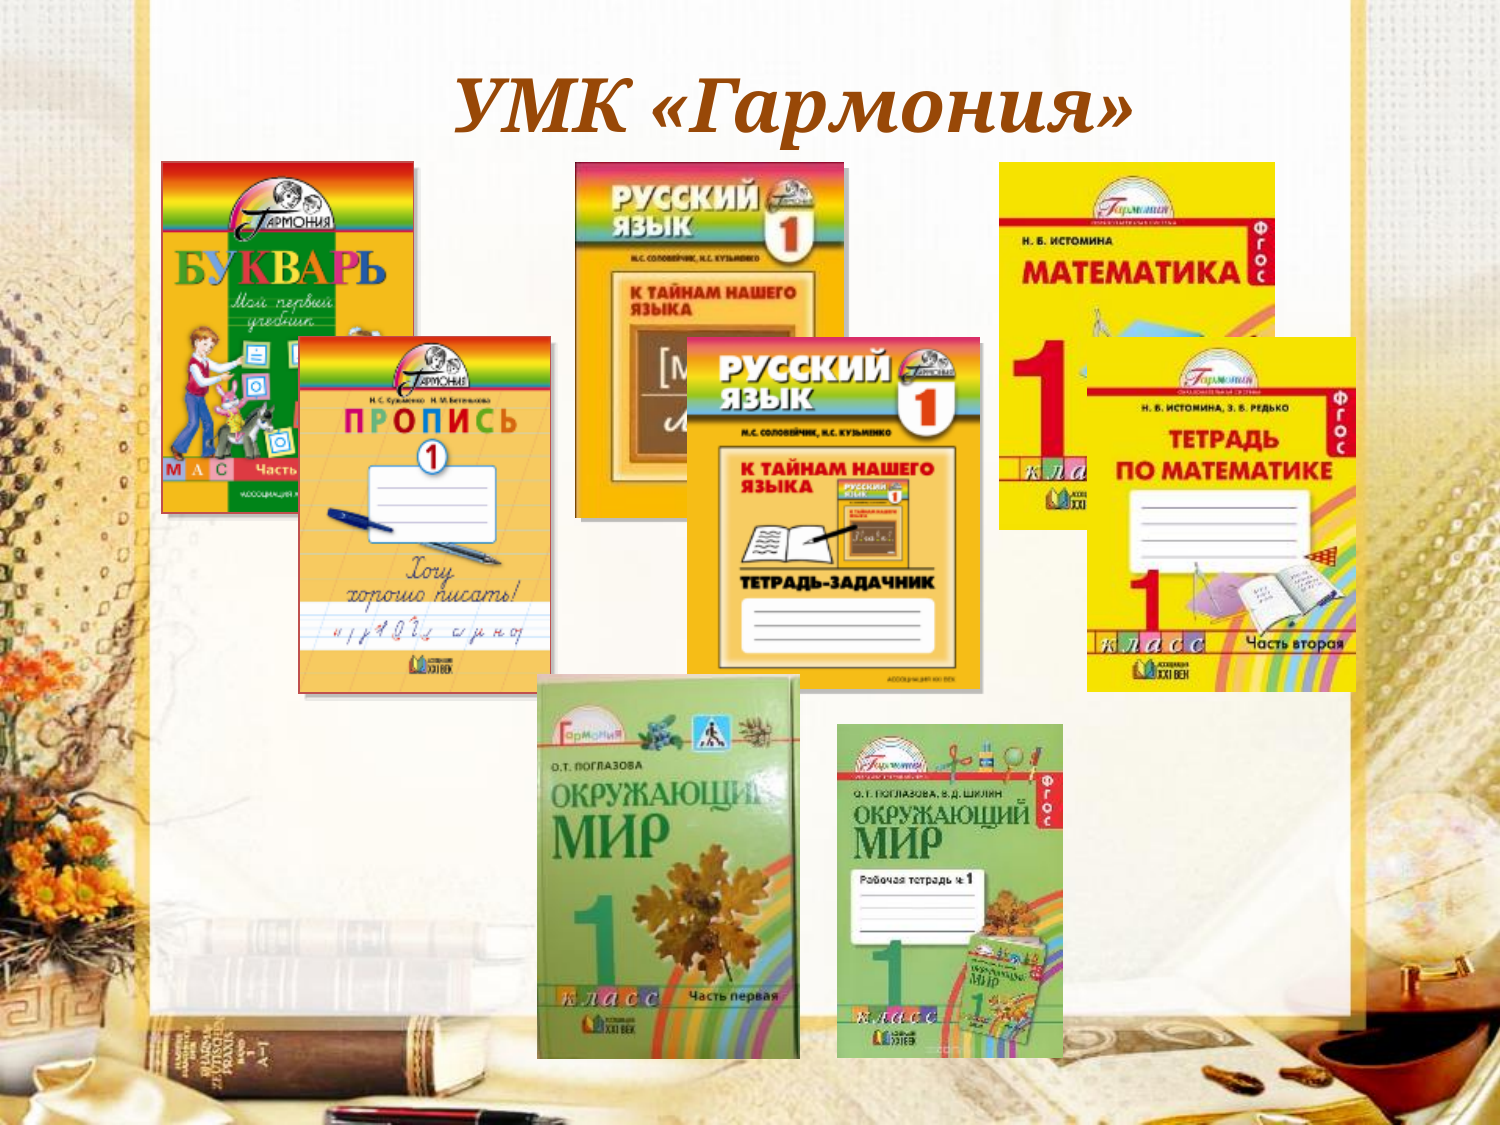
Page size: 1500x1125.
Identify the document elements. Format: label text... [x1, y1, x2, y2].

picture [0, 0, 1500, 1125]
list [537, 674, 801, 1059]
text_box УМК «Гармония» [312, 49, 1275, 155]
